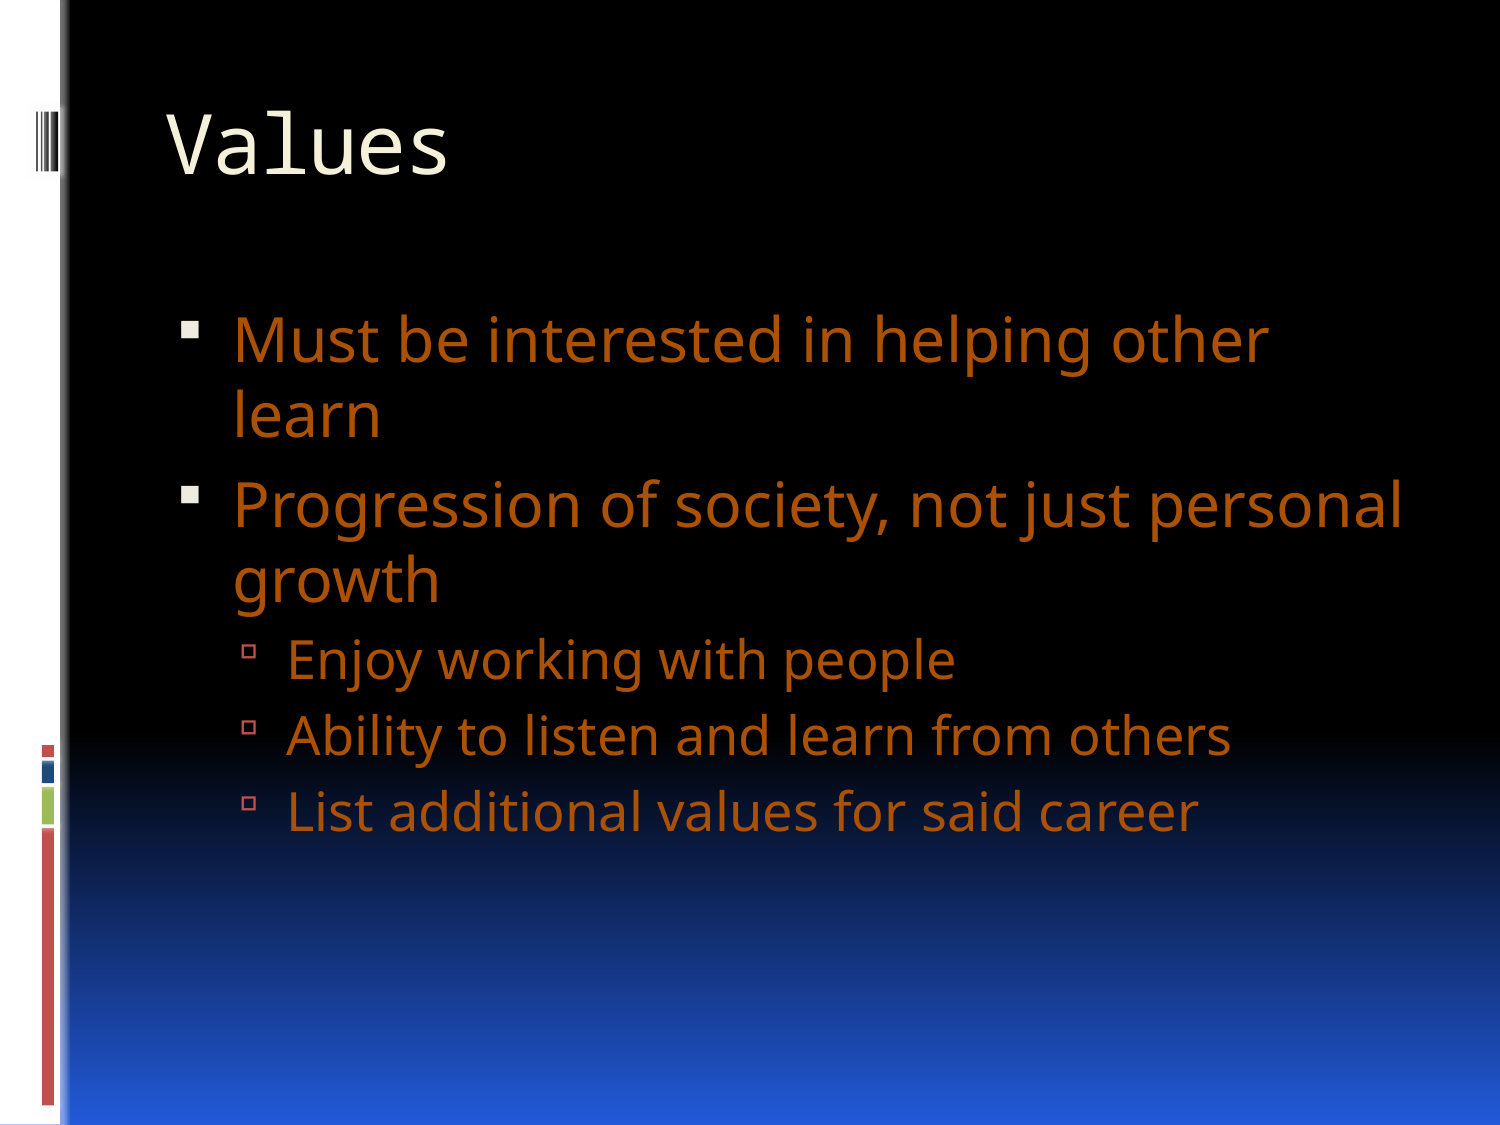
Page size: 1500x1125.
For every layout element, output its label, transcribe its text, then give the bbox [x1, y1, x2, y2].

title Values [150, 84, 1425, 235]
list Must be interested in helping other learn Progression of society, not just personal growth Enjoy working with people Ability to listen and learn from others List additional values for said career [149, 292, 1426, 1043]
